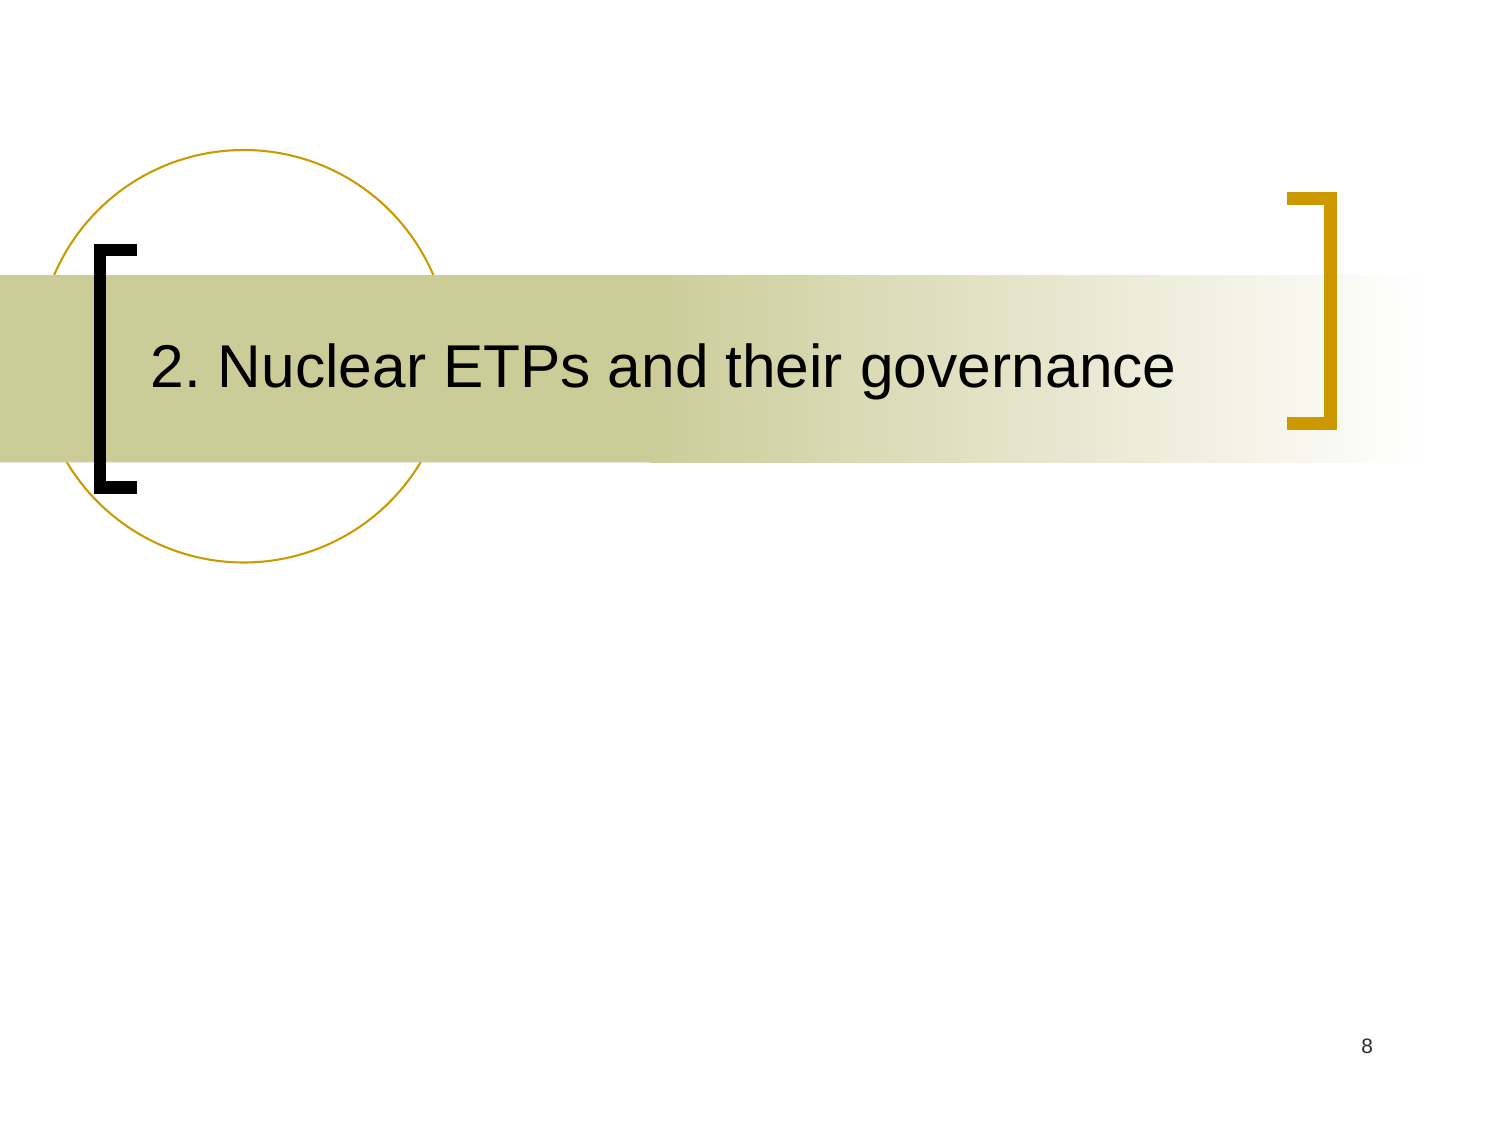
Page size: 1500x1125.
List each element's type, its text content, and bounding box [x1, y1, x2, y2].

title 2. Nuclear ETPs and their governance [135, 231, 1251, 495]
text_box [1074, 1024, 1388, 1100]
